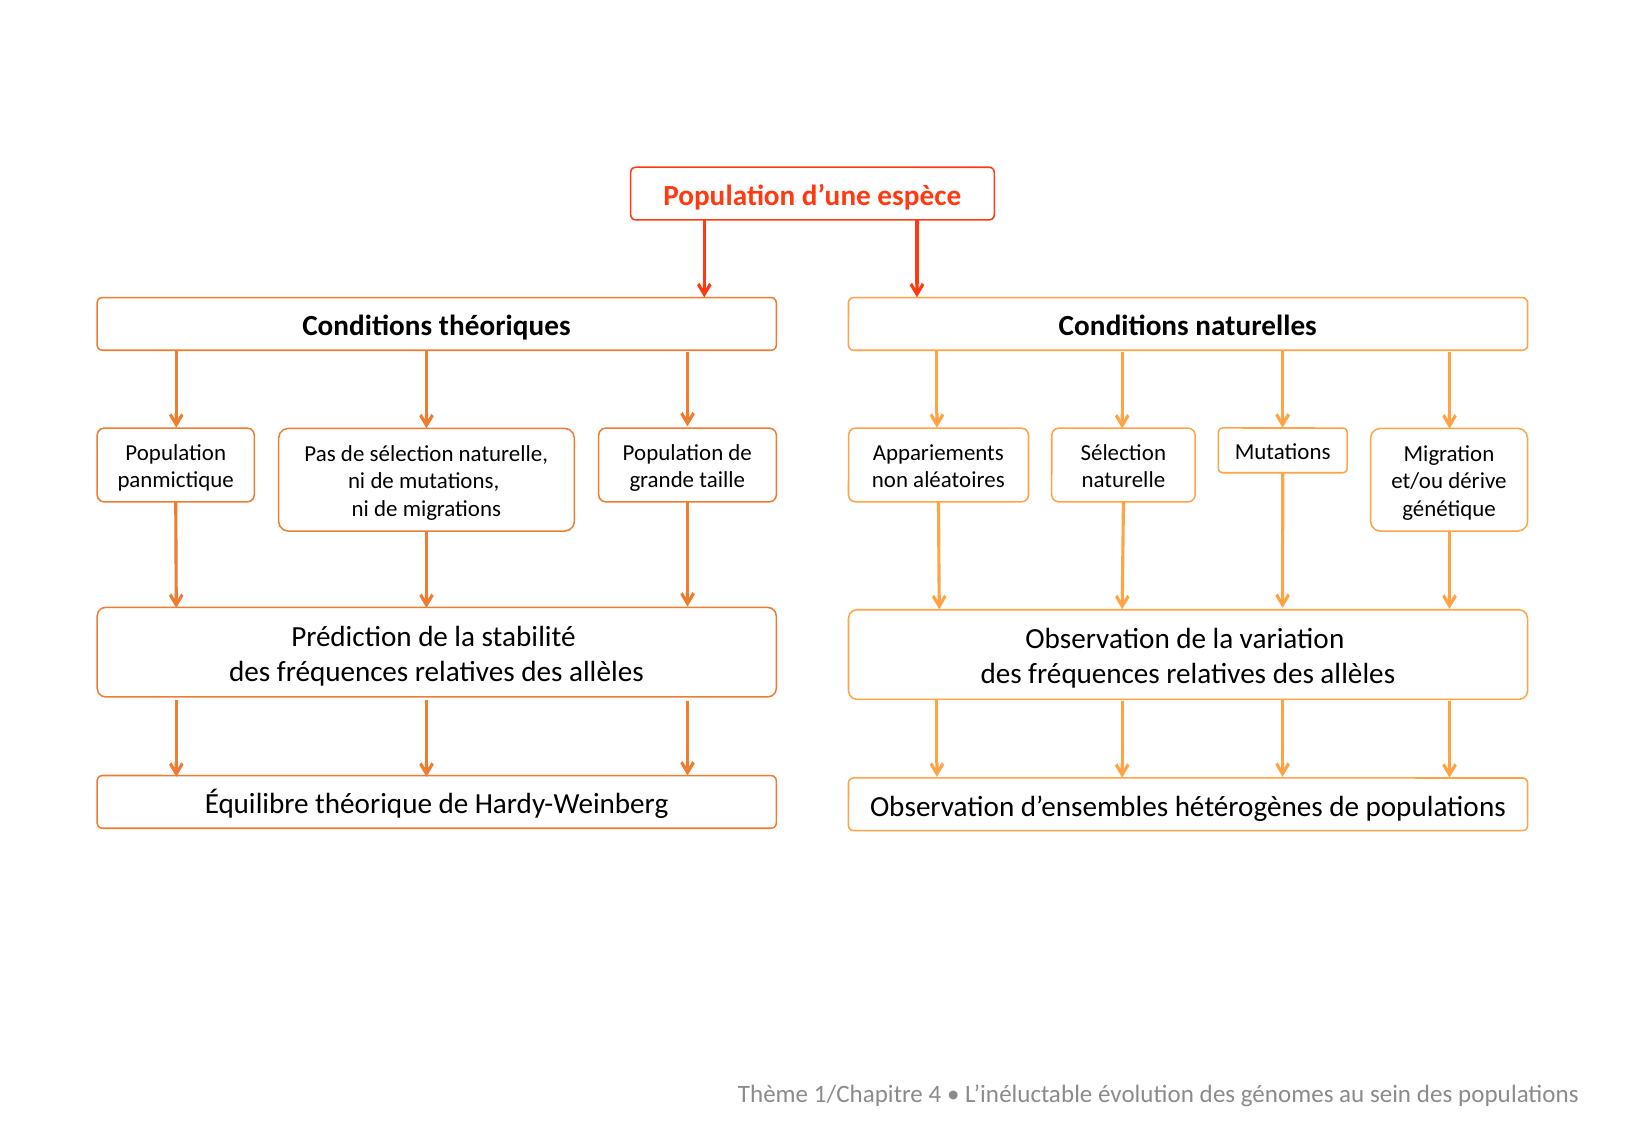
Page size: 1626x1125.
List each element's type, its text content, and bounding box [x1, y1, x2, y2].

text_box Migration et/ou dérive génétique [1370, 428, 1528, 532]
text_box Population panmictique [97, 428, 255, 502]
text_box Appariements non aléatoires [848, 428, 1029, 502]
text_box Mutations [1218, 427, 1348, 473]
text_box Conditions théoriques [97, 297, 777, 351]
text_box Prédiction de la stabilité des fréquences relatives des allèles [97, 607, 777, 697]
text_box Équilibre théorique de Hardy-Weinberg [97, 775, 777, 829]
text_box Population de grande taille [598, 428, 777, 502]
text_box Population d’une espèce [630, 167, 995, 220]
footer Thème 1/Chapitre 4 • L’inéluctable évolution des génomes au sein des populations [0, 1071, 1625, 1125]
text_box Observation d’ensembles hétérogènes de populations [848, 777, 1528, 831]
text_box Conditions naturelles [848, 297, 1528, 351]
text_box Sélection naturelle [1051, 428, 1196, 502]
text_box Pas de sélection naturelle, ni de mutations, ni de migrations [278, 428, 575, 532]
text_box Observation de la variation des fréquences relatives des allèles [848, 609, 1528, 700]
